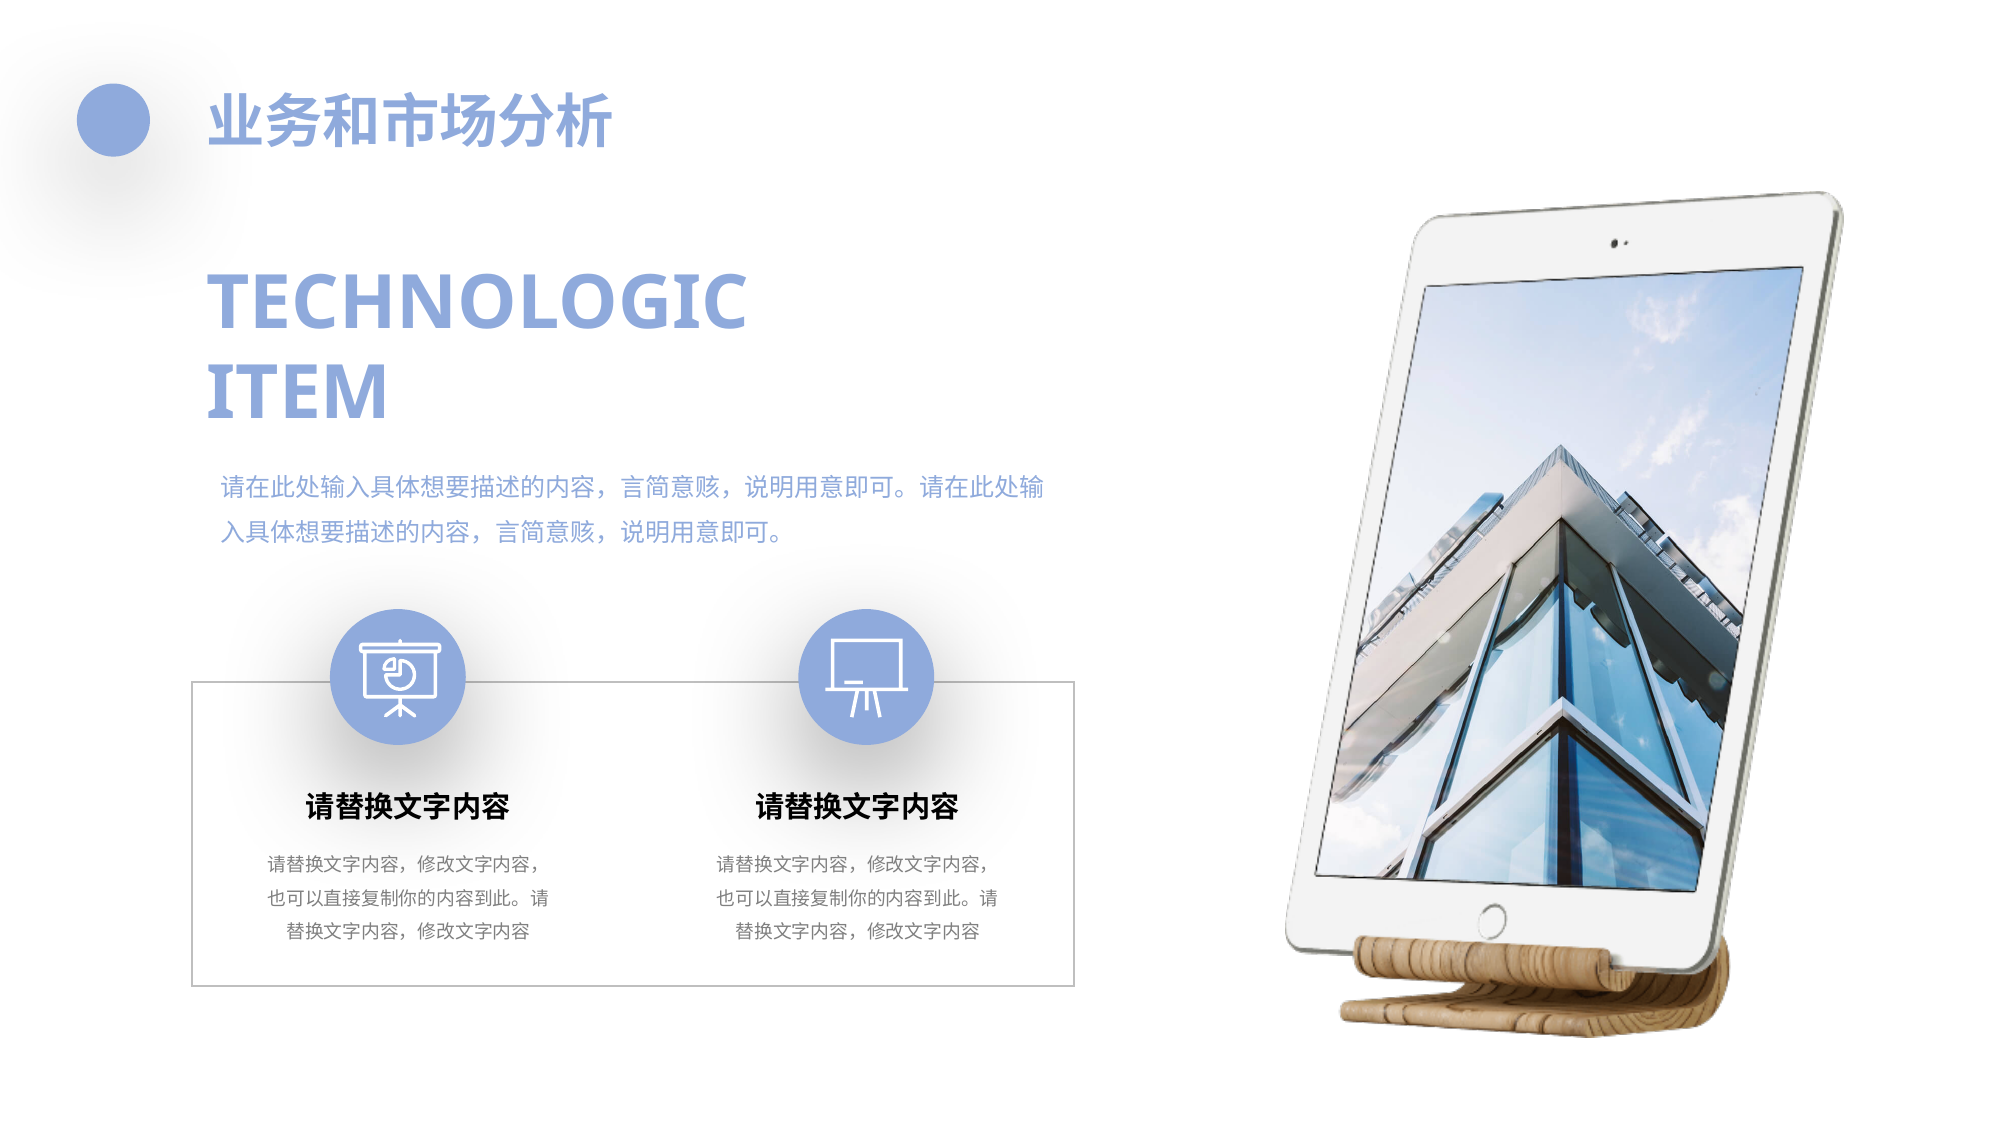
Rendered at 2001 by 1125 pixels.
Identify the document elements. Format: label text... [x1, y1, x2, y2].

text_box 请替换文字内容 [268, 787, 548, 823]
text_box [1285, 191, 1844, 1038]
text_box 请替换文字内容 [717, 787, 998, 823]
text_box 请替换文字内容，修改文字内容，也可以直接复制你的内容到此。请替换文字内容，修改文字内容 [713, 841, 1002, 943]
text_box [798, 609, 935, 745]
text_box 请替换文字内容，修改文字内容，也可以直接复制你的内容到此。请替换文字内容，修改文字内容 [264, 841, 552, 943]
text_box [191, 681, 1075, 987]
text_box TECHNOLOGIC ITEM [191, 246, 870, 442]
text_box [329, 609, 466, 745]
text_box 请在此处输入具体想要描述的内容，言简意赅，说明用意即可。请在此处输入具体想要描述的内容，言简意赅，说明用意即可。 [205, 449, 1074, 554]
text_box [75, 82, 152, 158]
text_box 业务和市场分析 [191, 77, 726, 162]
